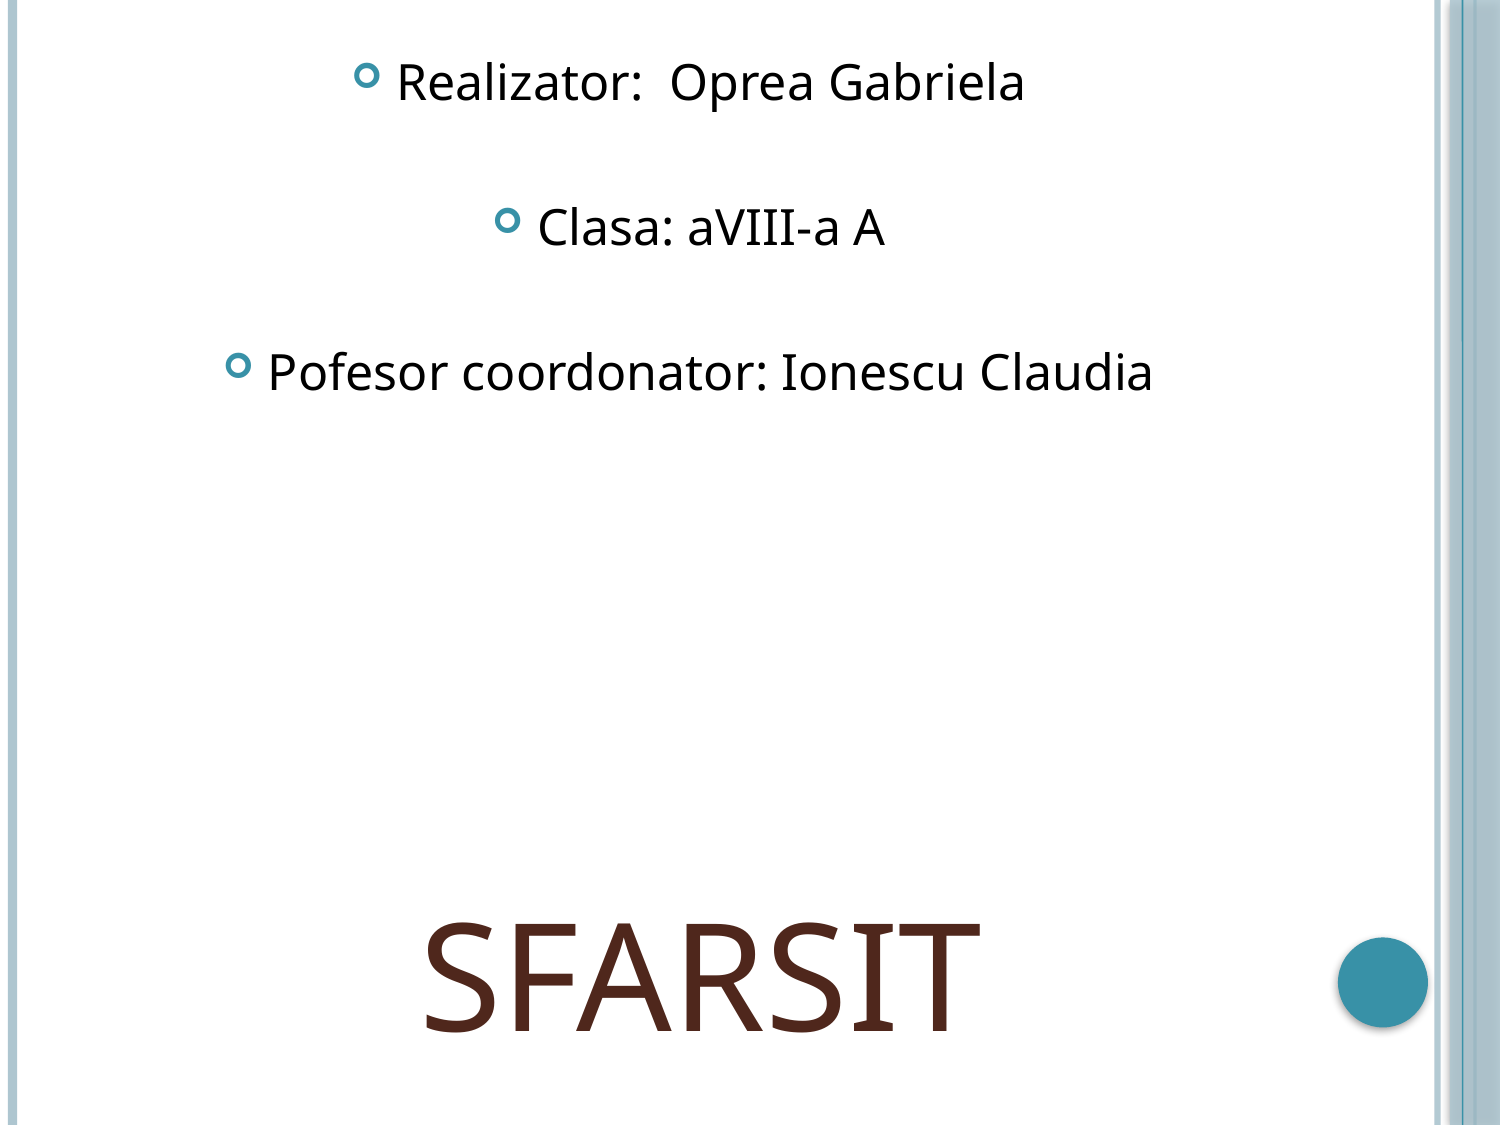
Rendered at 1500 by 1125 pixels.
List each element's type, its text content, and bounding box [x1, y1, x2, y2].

title SFARSIT [88, 881, 1314, 1069]
list Realizator: Oprea Gabriela Clasa: aVIII-a A Pofesor coordonator: Ionescu Claudia [76, 42, 1302, 843]
